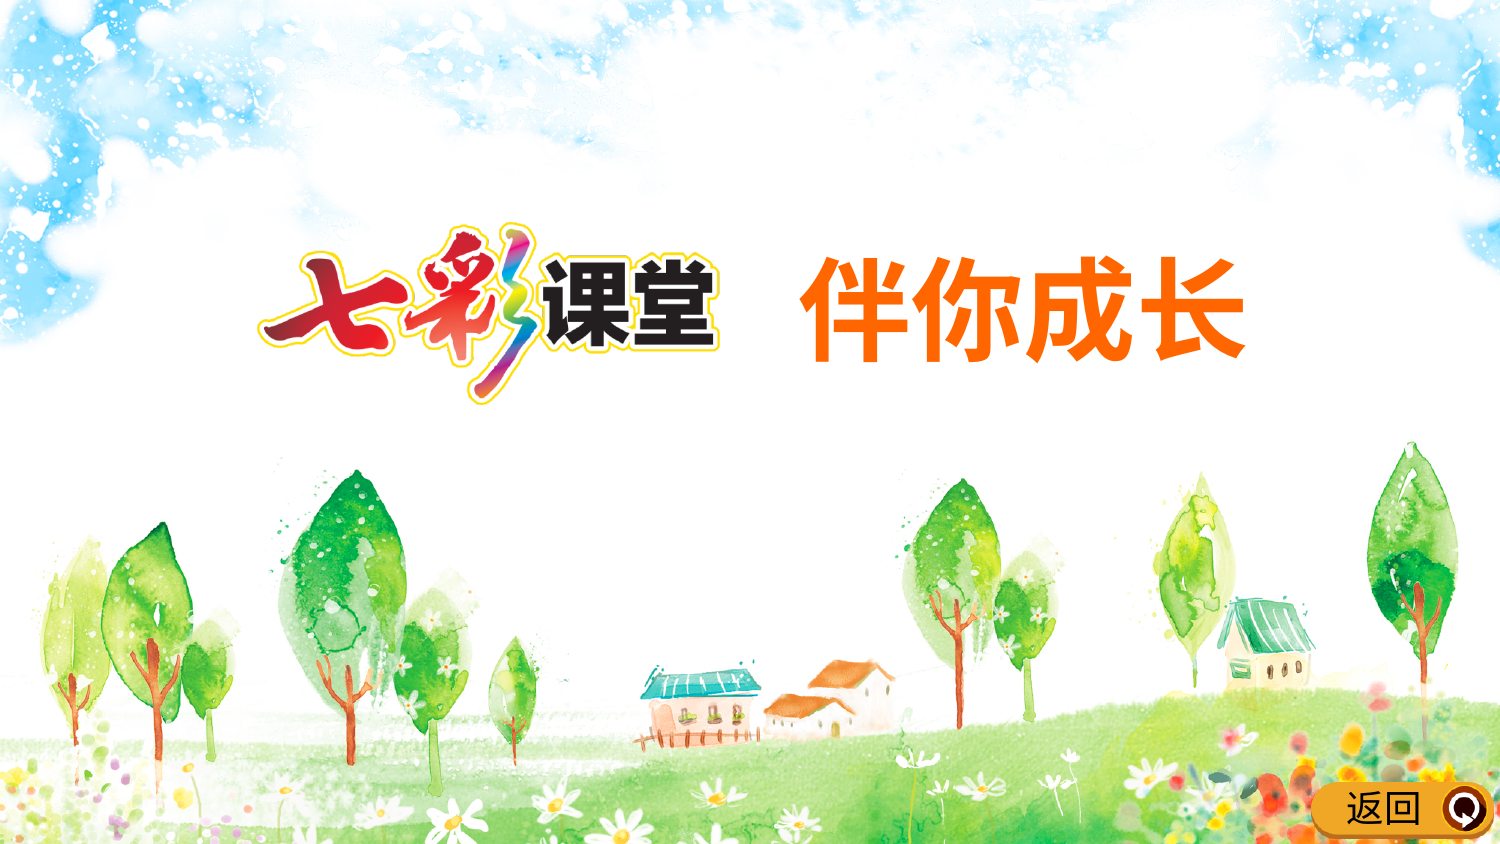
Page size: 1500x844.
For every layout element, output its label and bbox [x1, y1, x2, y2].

picture [0, 0, 1500, 844]
text_box [253, 220, 1316, 407]
